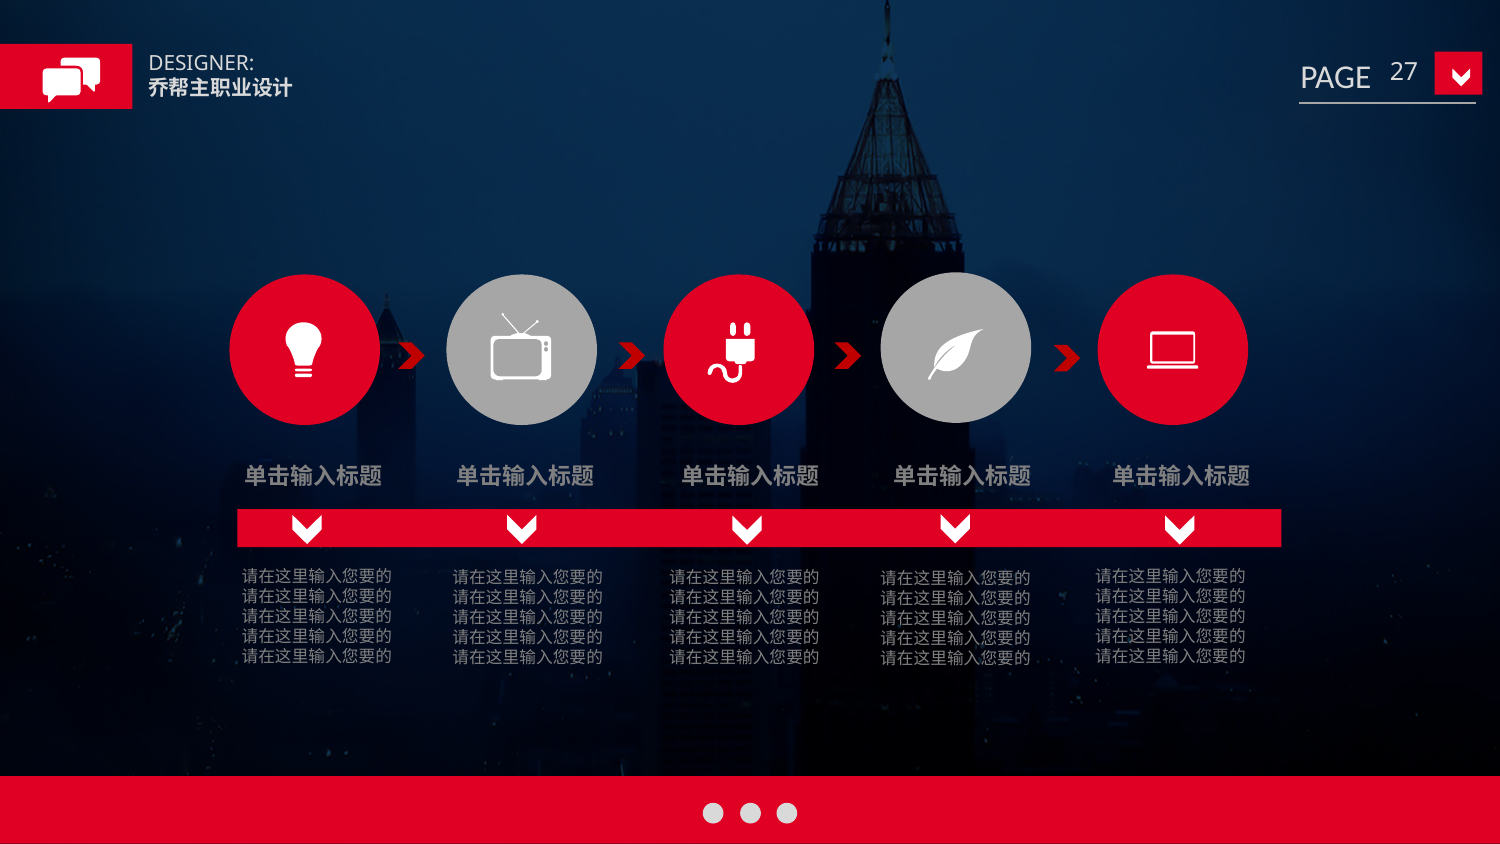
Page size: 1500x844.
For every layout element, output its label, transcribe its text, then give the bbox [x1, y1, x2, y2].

text_box [663, 274, 815, 426]
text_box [229, 453, 1318, 498]
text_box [446, 274, 598, 426]
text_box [237, 508, 1282, 548]
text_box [226, 558, 1288, 697]
text_box [1053, 344, 1081, 372]
slide_number 27 [1373, 50, 1435, 96]
text_box [834, 342, 862, 369]
text_box [618, 342, 646, 369]
picture [0, 0, 1500, 776]
text_box [398, 342, 425, 369]
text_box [880, 272, 1032, 424]
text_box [229, 274, 381, 426]
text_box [1097, 274, 1249, 426]
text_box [707, 322, 755, 384]
text_box DESIGNER: 乔帮主职业设计 [133, 41, 309, 107]
